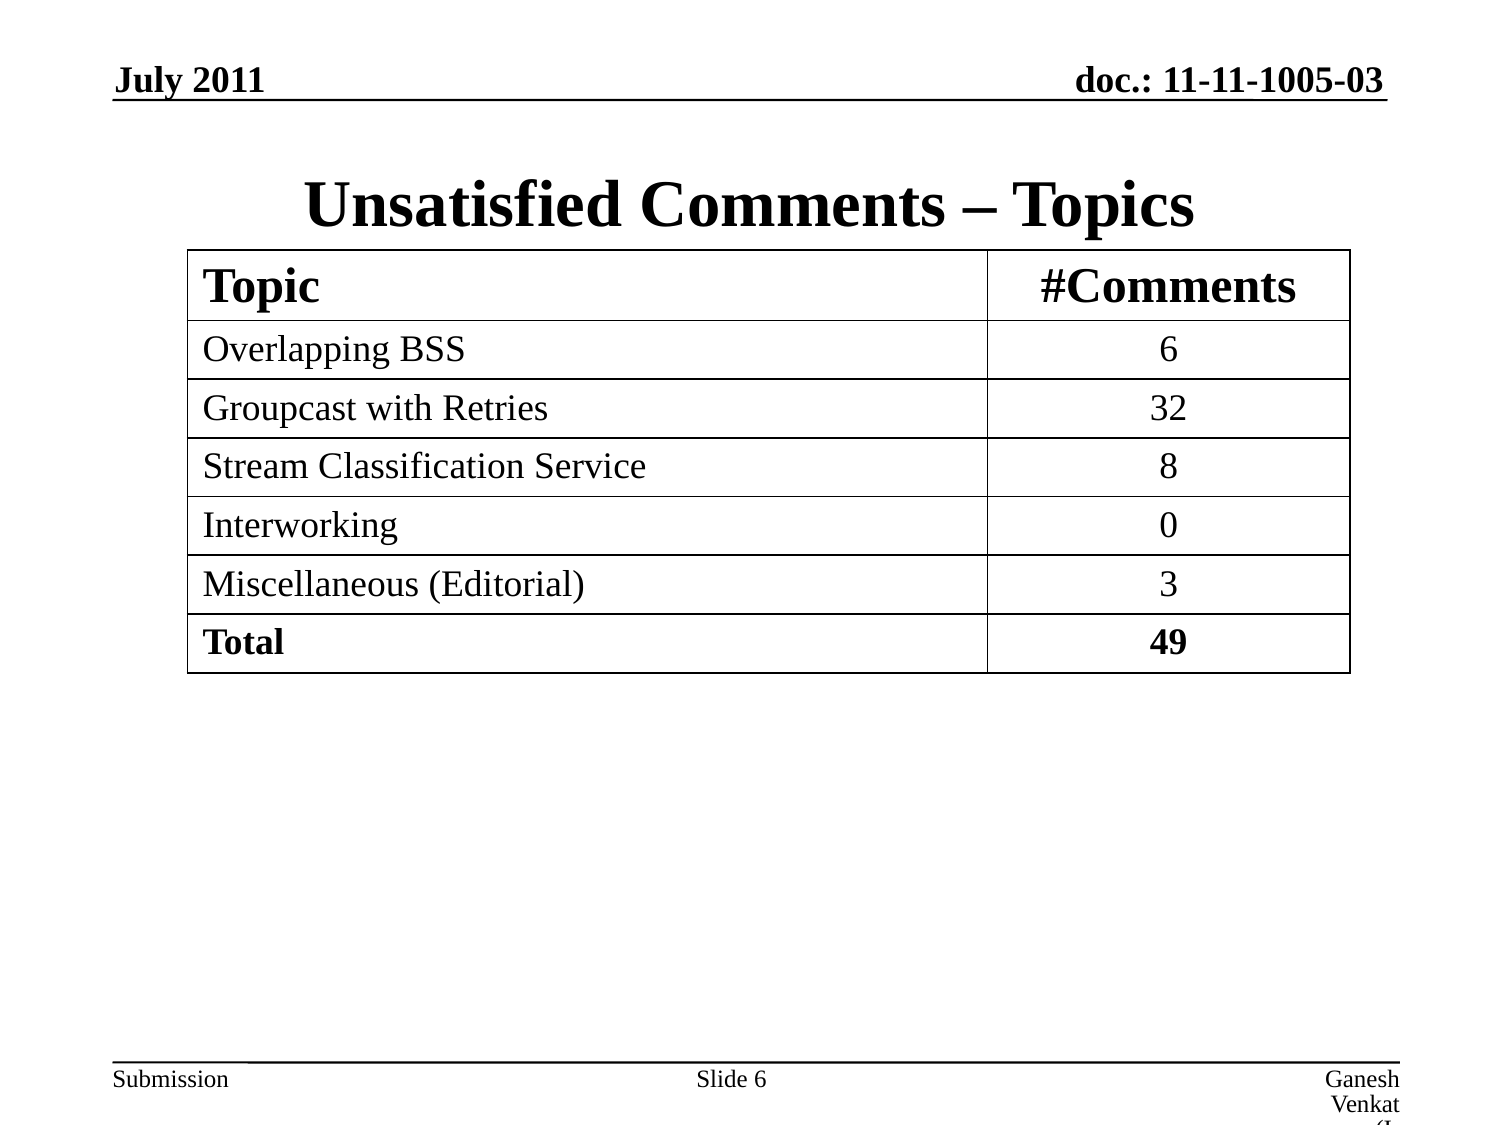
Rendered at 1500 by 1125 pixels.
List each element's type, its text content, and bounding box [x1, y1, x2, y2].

table_cell Groupcast with Retries [188, 380, 987, 437]
table_cell Overlapping BSS [188, 321, 987, 378]
table_cell 8 [988, 439, 1349, 496]
table_cell Stream Classification Service [188, 439, 987, 496]
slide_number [114, 54, 290, 101]
table_cell 6 [988, 321, 1349, 378]
table_cell 32 [988, 380, 1349, 437]
table_cell 0 [988, 497, 1349, 554]
table_cell Interworking [188, 497, 987, 554]
slide_number Slide 6 [687, 1062, 776, 1093]
title Unsatisfied Comments – Topics [112, 112, 1388, 288]
table_cell Miscellaneous (Editorial) [188, 556, 987, 613]
table_header #Comments [988, 251, 1349, 320]
table_cell 49 [988, 615, 1349, 672]
table_cell Total [188, 615, 987, 672]
table_cell 3 [988, 556, 1349, 613]
table_header Topic [188, 251, 987, 320]
footer Ganesh Venkatesan (Intel), et al [1324, 1061, 1402, 1093]
